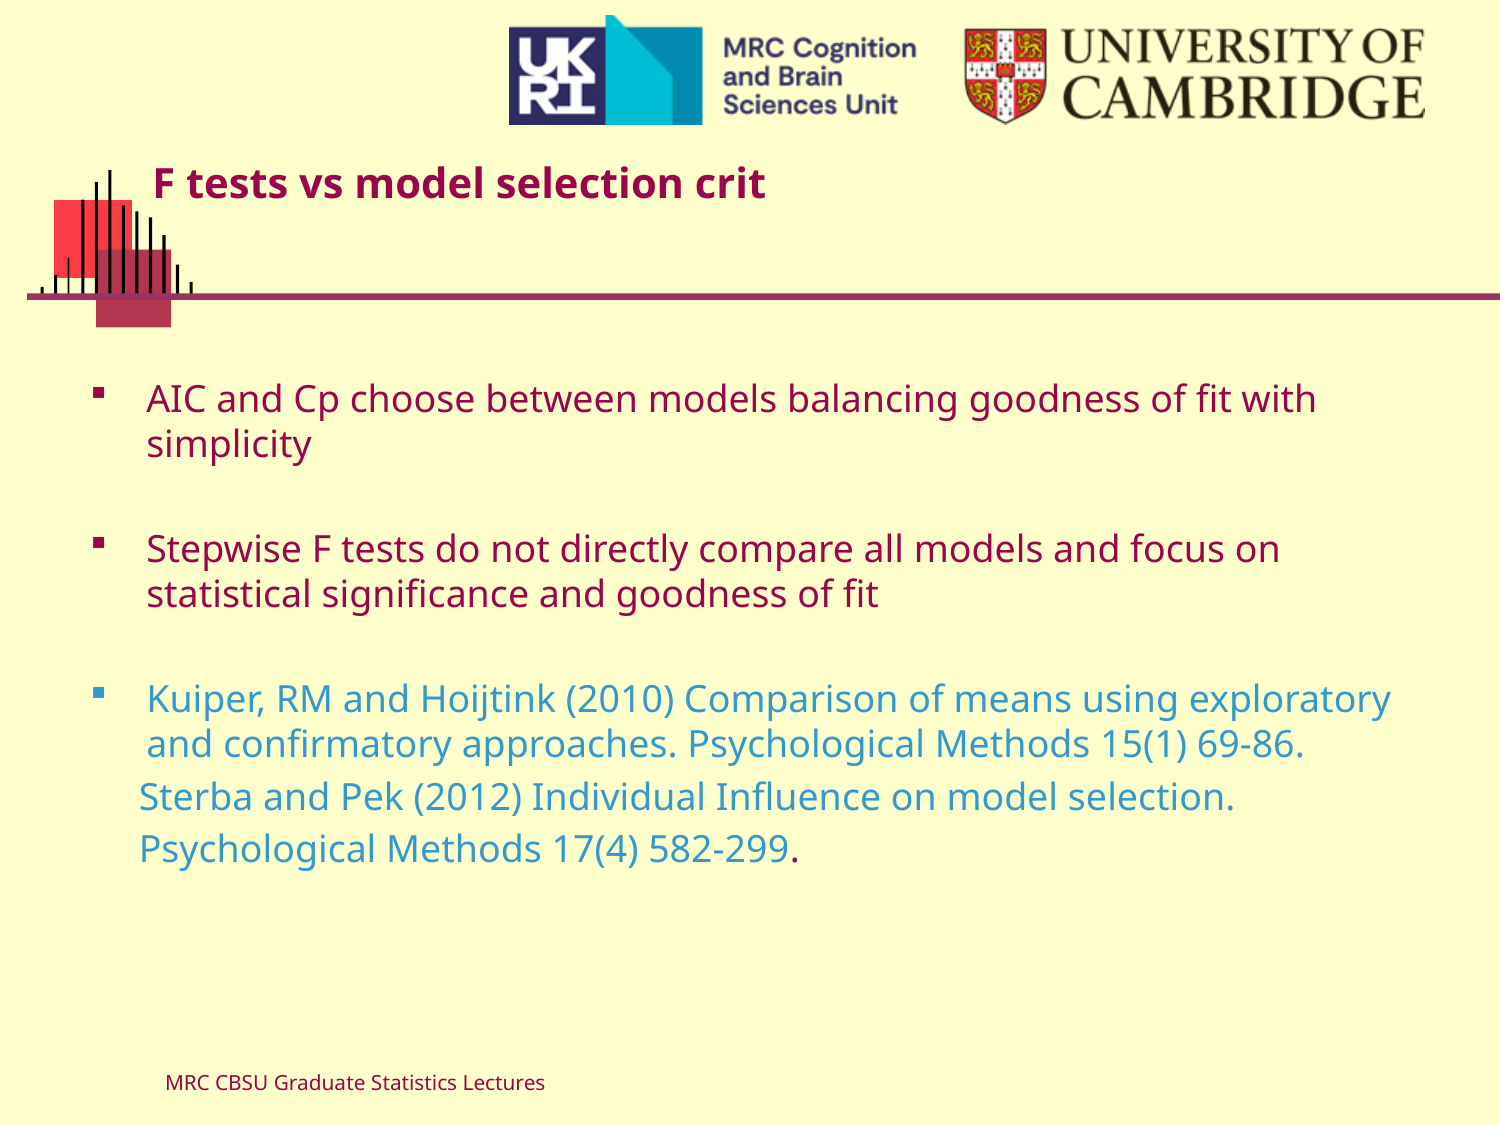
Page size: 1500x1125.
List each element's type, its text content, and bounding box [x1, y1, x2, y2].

list AIC and Cp choose between models balancing goodness of fit with simplicity Stepwise F tests do not directly compare all models and focus on statistical significance and goodness of fit Kuiper, RM and Hoijtink (2010) Comparison of means using exploratory and confirmatory approaches. Psychological Methods 15(1) 69-86. Sterba and Pek (2012) Individual Influence on model selection. Psychological Methods 17(4) 582-299. [75, 262, 1425, 1038]
picture [509, 15, 1425, 125]
footer MRC CBSU Graduate Statistics Lectures [149, 1062, 988, 1101]
title F tests vs model selection crit [137, 137, 988, 233]
